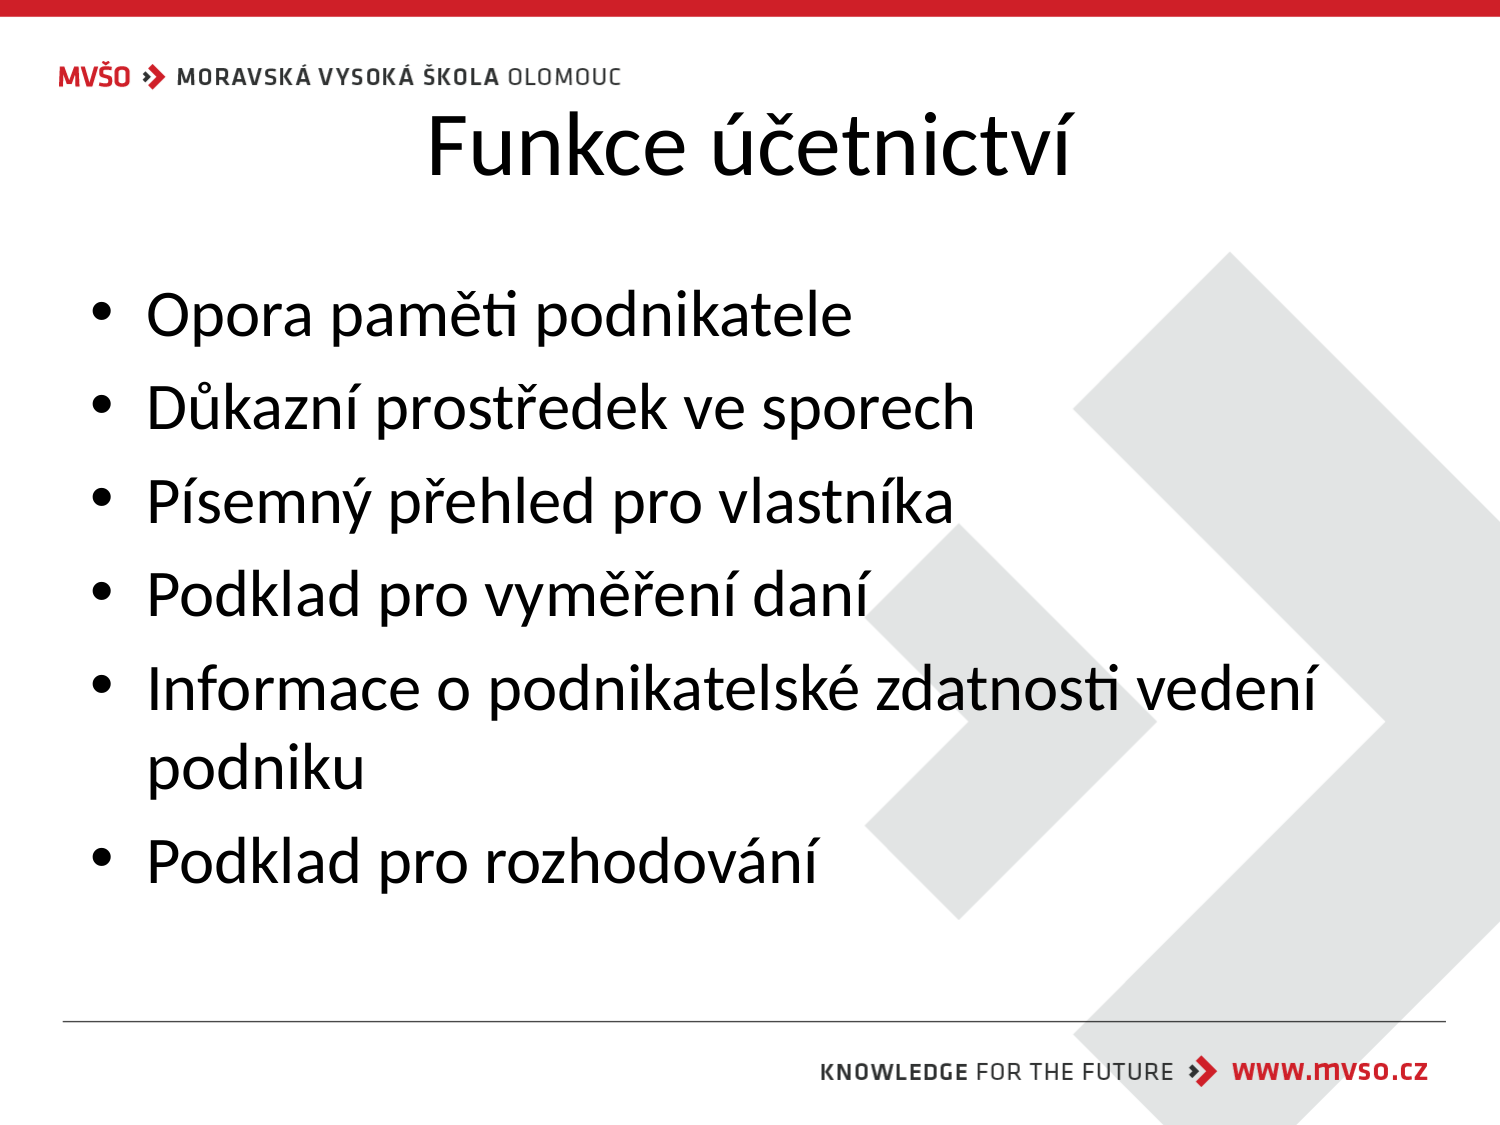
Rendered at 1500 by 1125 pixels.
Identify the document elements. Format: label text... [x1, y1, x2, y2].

picture [0, 0, 1500, 1125]
title Funkce účetnictví [75, 45, 1425, 233]
list Opora paměti podnikatele Důkazní prostředek ve sporech Písemný přehled pro vlastníka Podklad pro vyměření daní Informace o podnikatelské zdatnosti vedení podniku Podklad pro rozhodování [75, 262, 1425, 1005]
